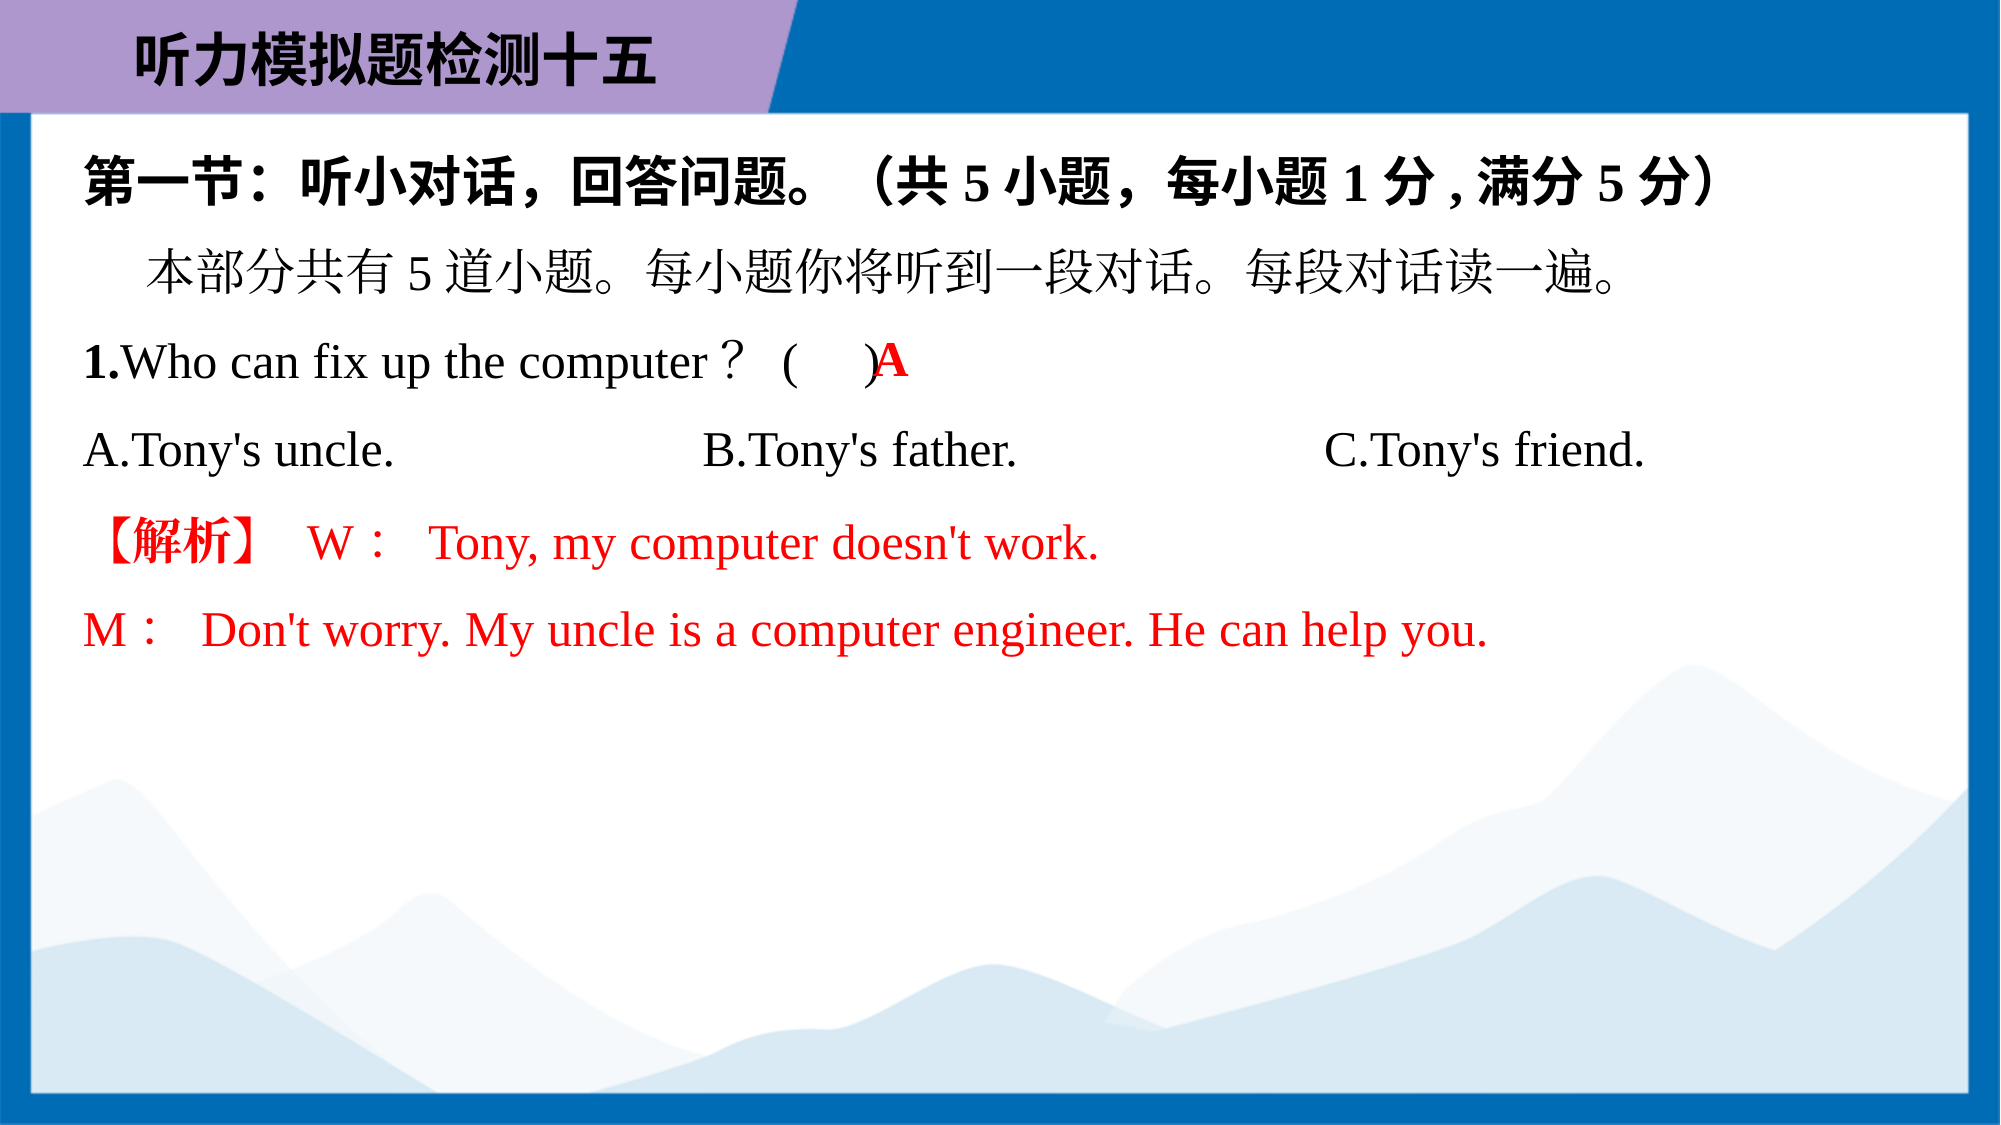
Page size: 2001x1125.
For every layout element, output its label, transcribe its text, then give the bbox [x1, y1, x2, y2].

text_box A.Tony's uncle. B.Tony's father. C.Tony's friend. [82, 388, 1917, 467]
text_box 本部分共有5道小题。每小题你将听到一段对话。每段对话读一遍。 [82, 212, 1917, 291]
text_box 【解析】 W：Tony, my computer doesn't work. M：Don't worry. My uncle is a computer engineer. He can help you. [82, 477, 1917, 648]
text_box 1.Who can fix up the computer？( ) [82, 301, 1917, 379]
text_box 第一节：听小对话，回答问题。（共5小题，每小题1分,满分5分） [82, 146, 1917, 212]
text_box A [854, 299, 927, 378]
picture [0, 0, 2000, 1125]
